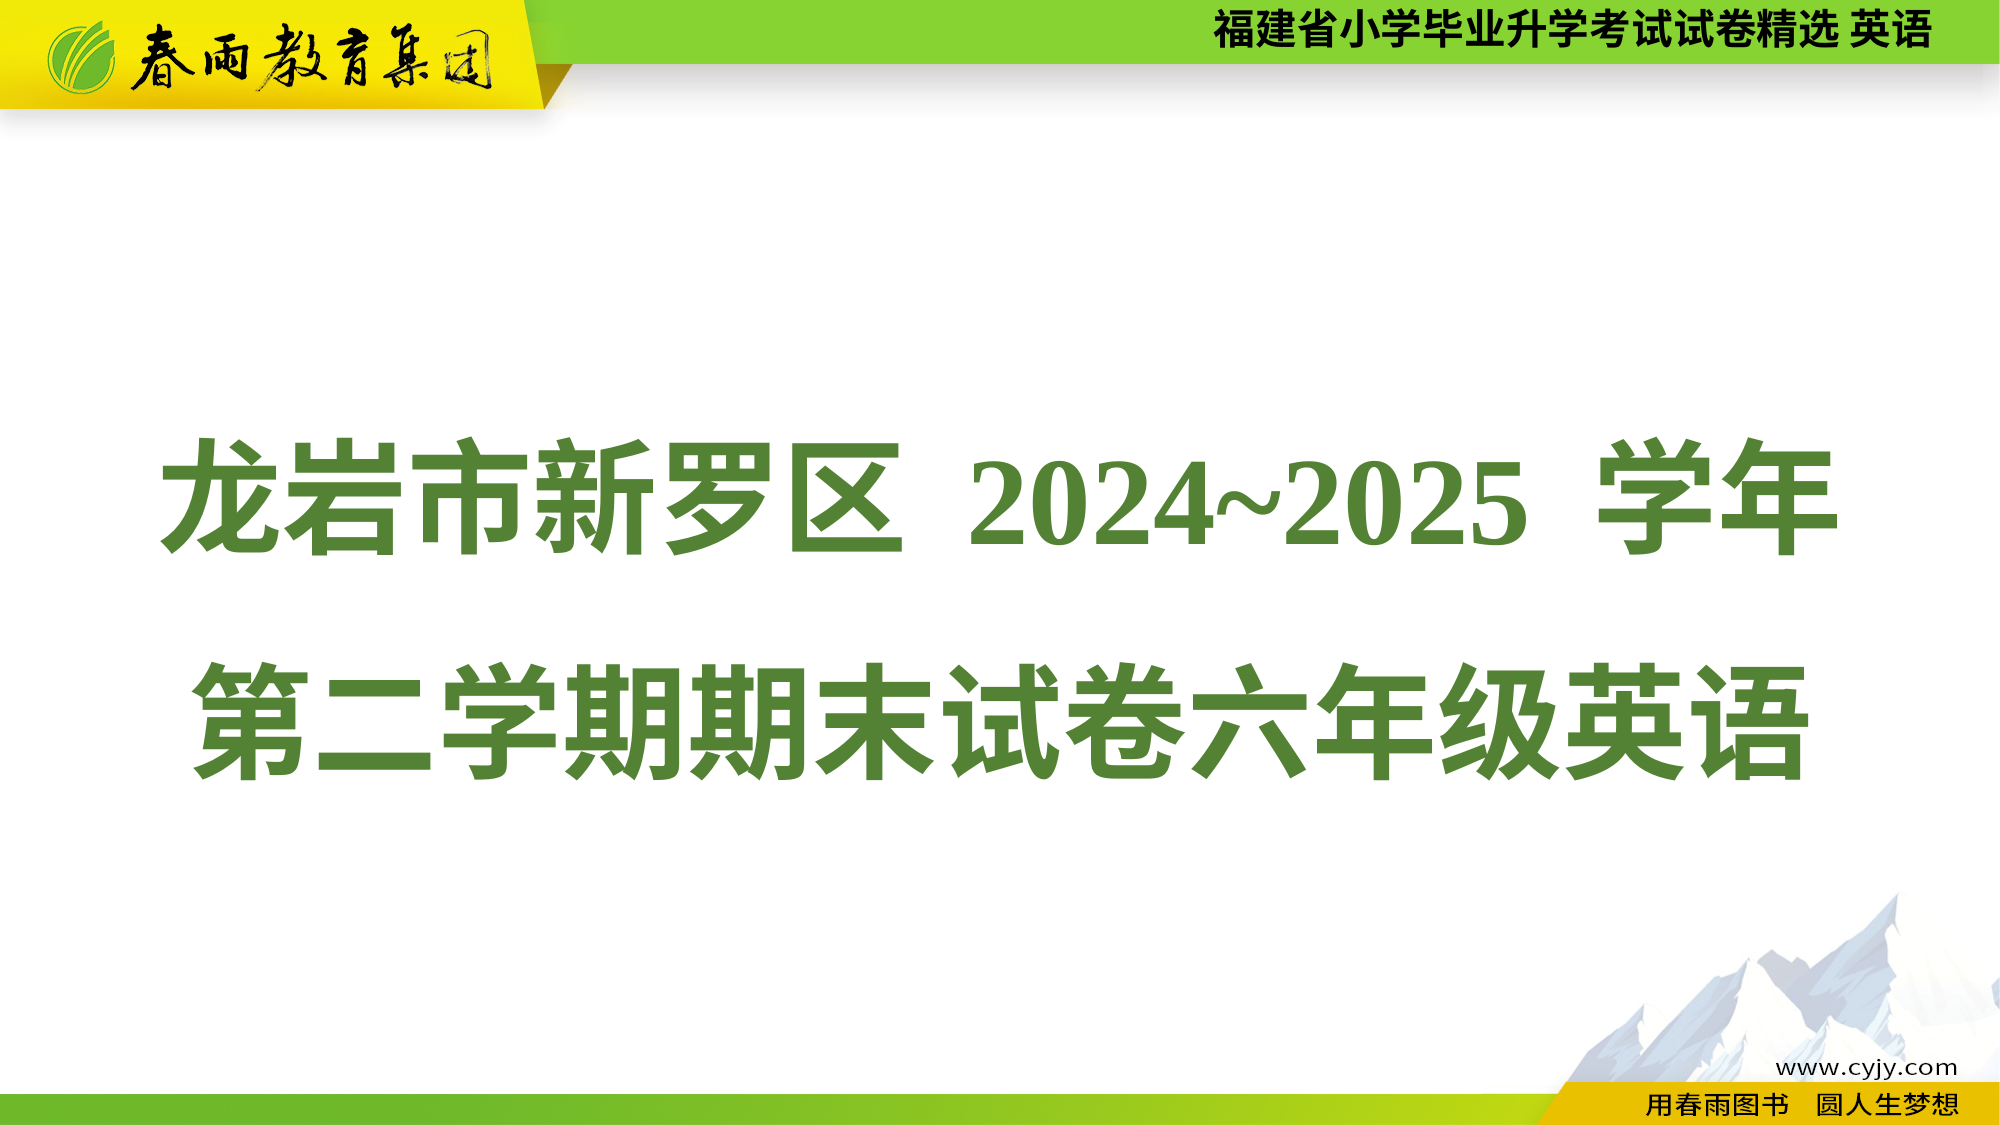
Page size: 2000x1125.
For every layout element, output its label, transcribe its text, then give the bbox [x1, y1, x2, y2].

picture [0, 802, 2000, 1125]
picture [0, 0, 2000, 337]
text_box 龙岩市新罗区 2024~2025 学年 第二学期期末试卷六年级英语 [0, 337, 2000, 802]
